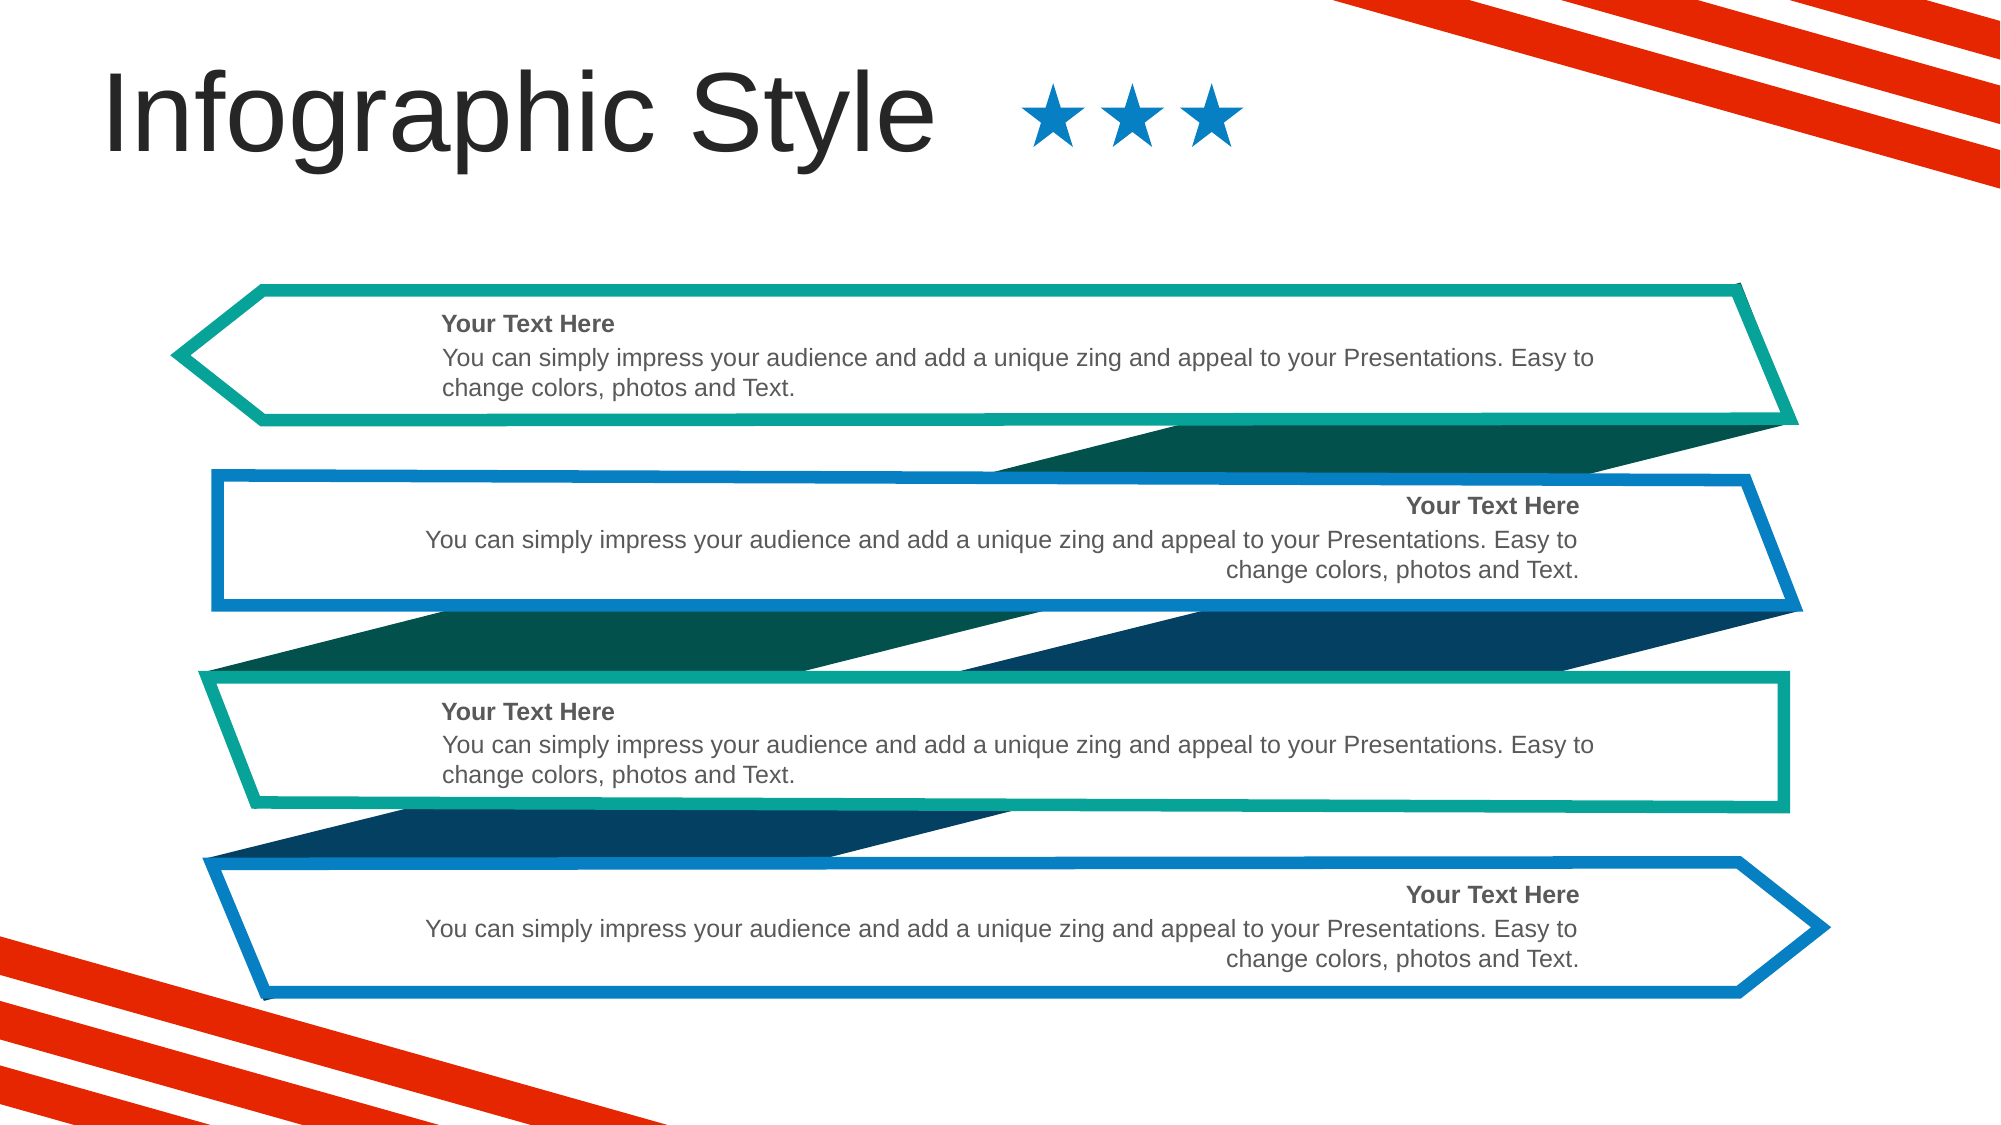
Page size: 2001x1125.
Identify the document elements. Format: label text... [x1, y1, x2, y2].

text_box B [1477, 851, 1573, 861]
text_box [961, 607, 1794, 676]
text_box A [419, 279, 515, 289]
text_box [210, 861, 1823, 994]
text_box [178, 289, 1792, 422]
text_box [205, 676, 1785, 809]
text_box A [419, 422, 515, 430]
list Infographic Style [86, 55, 1899, 175]
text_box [367, 871, 1595, 981]
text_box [426, 300, 1655, 410]
text_box [216, 474, 1796, 607]
text_box [209, 607, 1038, 676]
text_box [213, 805, 1010, 862]
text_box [367, 482, 1595, 592]
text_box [426, 687, 1655, 797]
text_box B [1477, 994, 1573, 1002]
text_box [998, 420, 1783, 478]
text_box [1021, 83, 1244, 148]
